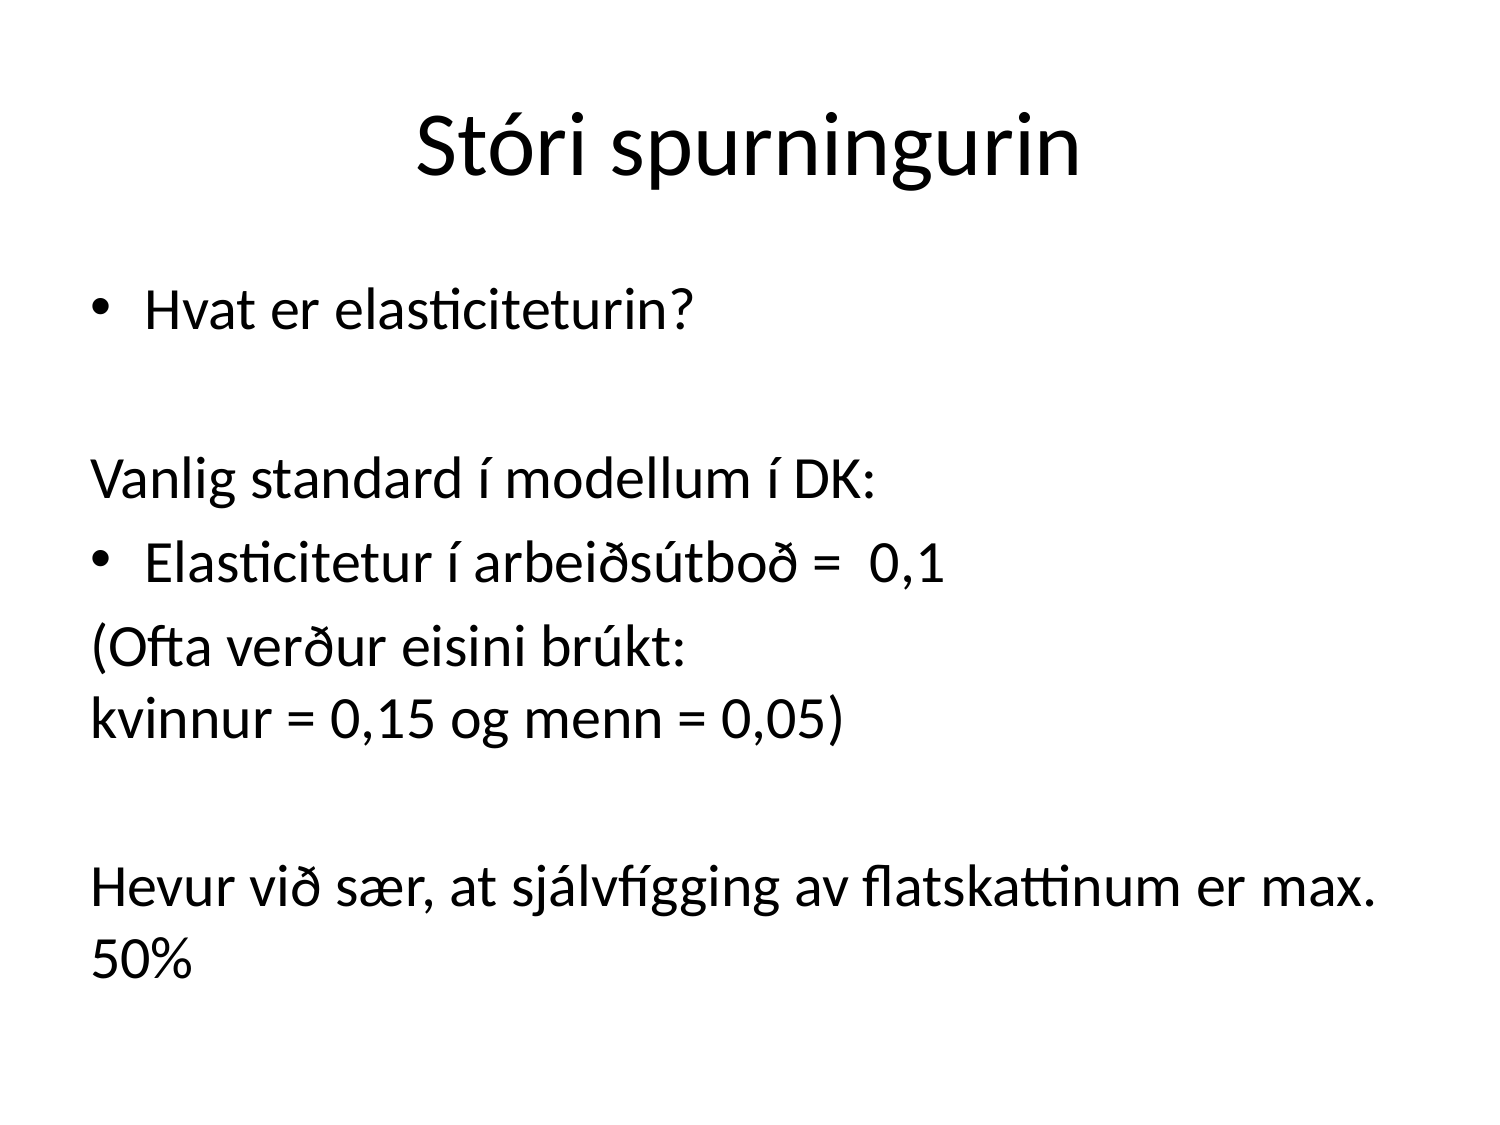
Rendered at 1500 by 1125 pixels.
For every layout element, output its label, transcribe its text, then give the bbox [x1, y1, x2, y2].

list Hvat er elasticiteturin? Vanlig standard í modellum í DK: Elasticitetur í arbeiðsútboð = 0,1 (Ofta verður eisini brúkt: kvinnur = 0,15 og menn = 0,05) Hevur við sær, at sjálvfígging av flatskattinum er max. 50% [75, 262, 1425, 1005]
title Stóri spurningurin [75, 45, 1425, 233]
